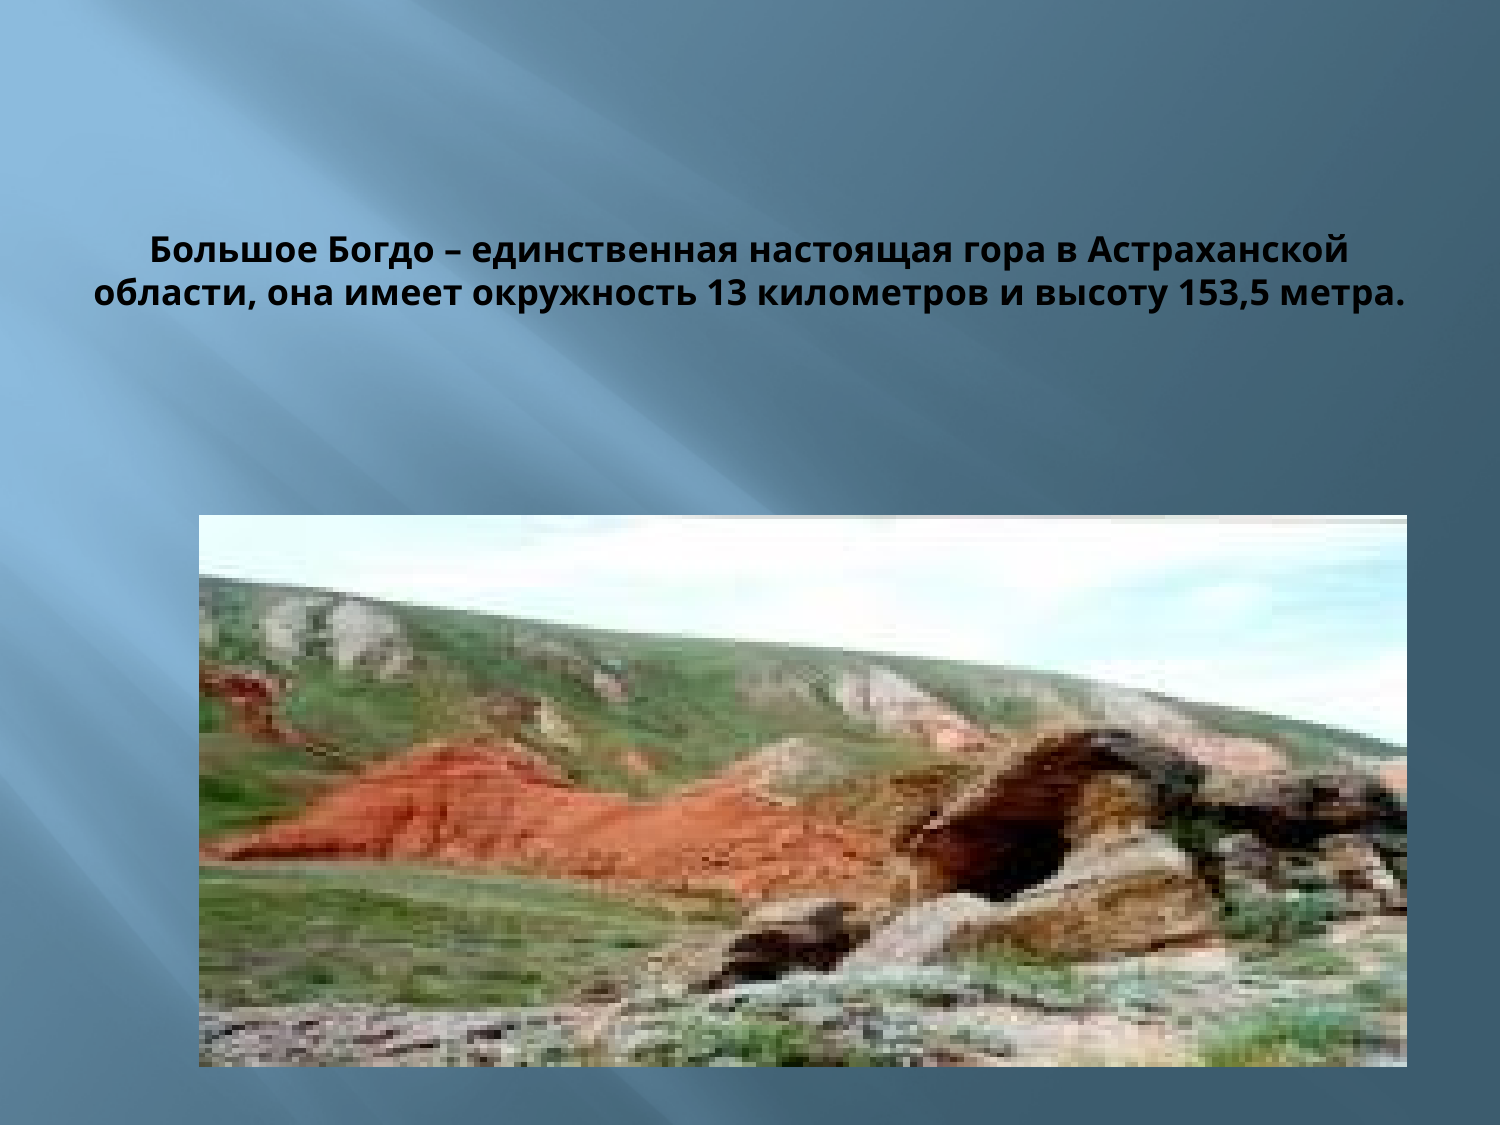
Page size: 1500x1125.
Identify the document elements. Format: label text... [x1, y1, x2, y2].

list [198, 515, 1407, 1067]
title Большое Богдо – единственная настоящая гора в Астраханской области, она имеет окружность 13 километров и высоту 153,5 метра. [75, 199, 1425, 340]
